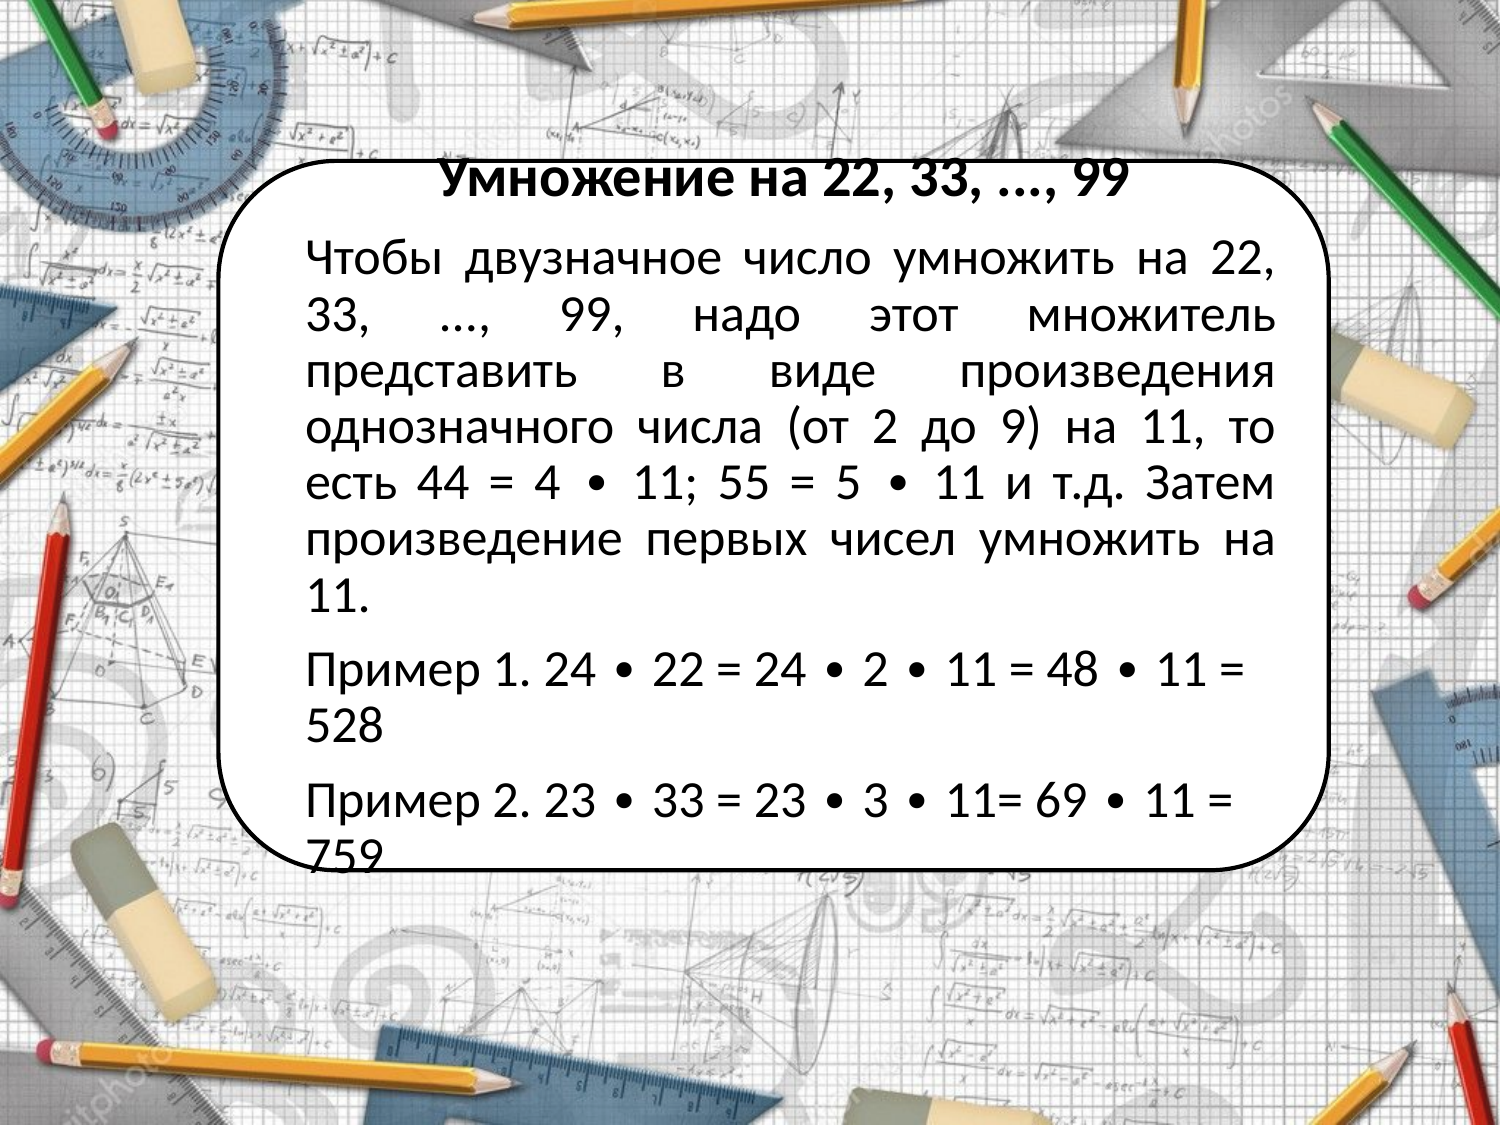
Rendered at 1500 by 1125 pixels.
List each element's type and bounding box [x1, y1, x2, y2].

text_box [218, 160, 1329, 882]
picture [0, 0, 1500, 1125]
